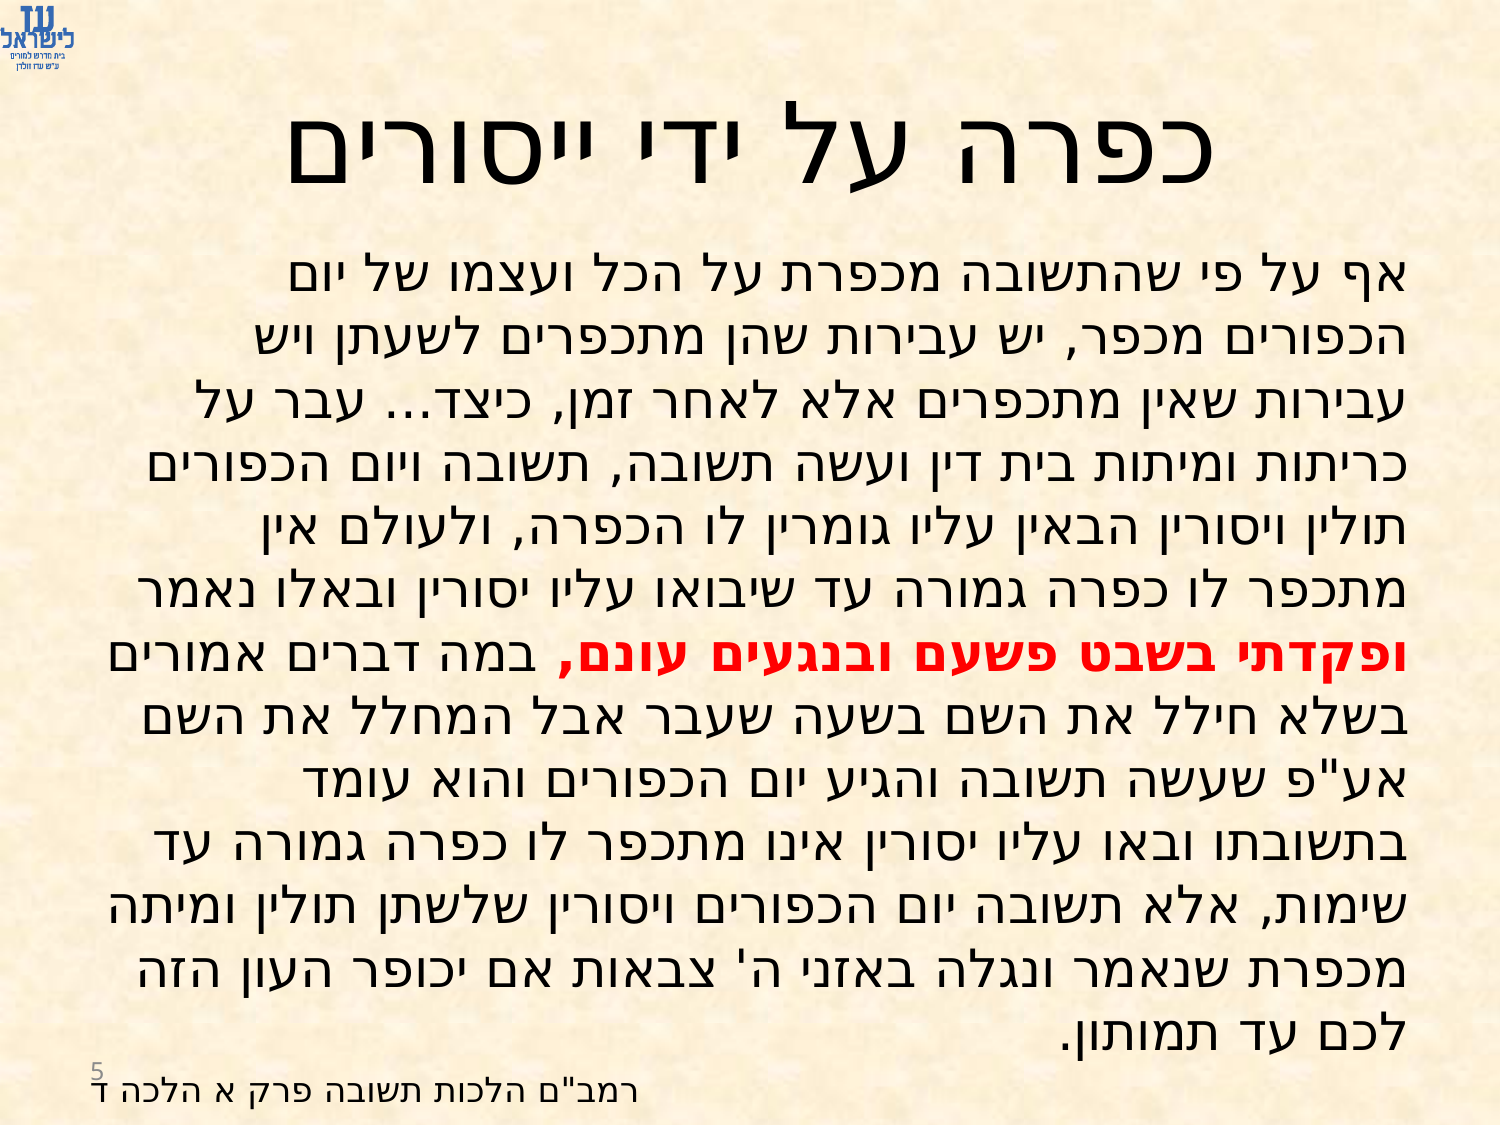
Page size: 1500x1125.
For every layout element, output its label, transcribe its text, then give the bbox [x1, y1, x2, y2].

list אף על פי שהתשובה מכפרת על הכל ועצמו של יום הכפורים מכפר, יש עבירות שהן מתכפרים לשעתן ויש עבירות שאין מתכפרים אלא לאחר זמן, כיצד... עבר על כריתות ומיתות בית דין ועשה תשובה, תשובה ויום הכפורים תולין ויסורין הבאין עליו גומרין לו הכפרה, ולעולם אין מתכפר לו כפרה גמורה עד שיבואו עליו יסורין ובאלו נאמר ופקדתי בשבט פשעם ובנגעים עונם, במה דברים אמורים בשלא חילל את השם בשעה שעבר אבל המחלל את השם אע"פ שעשה תשובה והגיע יום הכפורים והוא עומד בתשובתו ובאו עליו יסורין אינו מתכפר לו כפרה גמורה עד שימות, אלא תשובה יום הכפורים ויסורין שלשתן תולין ומיתה מכפרת שנאמר ונגלה באזני ה' צבאות אם יכופר העון הזה לכם עד תמותון. רמב"ם הלכות תשובה פרק א הלכה ד [75, 231, 1425, 1125]
slide_number 5 [75, 1042, 425, 1103]
title כפרה על ידי ייסורים [75, 45, 1425, 231]
picture [0, 0, 1500, 1125]
